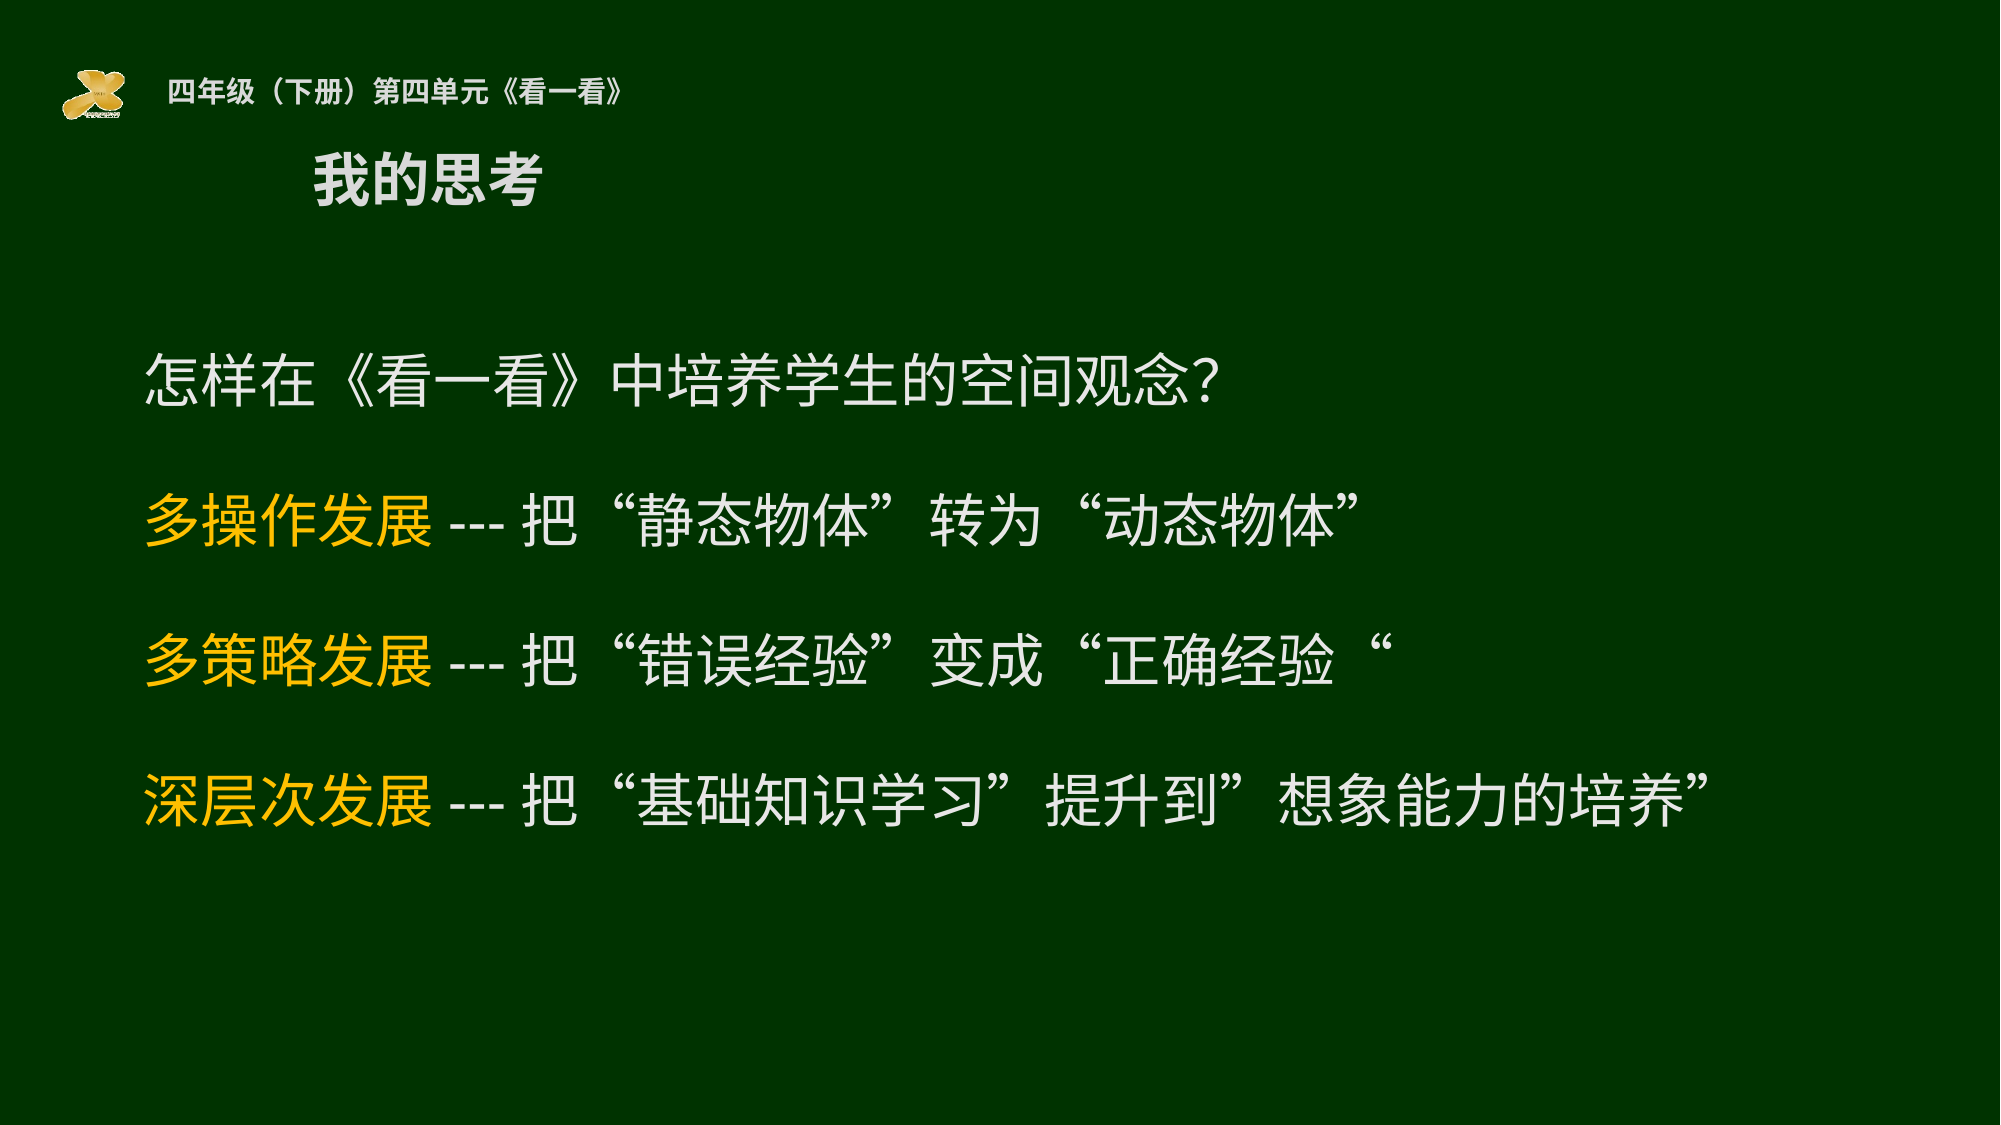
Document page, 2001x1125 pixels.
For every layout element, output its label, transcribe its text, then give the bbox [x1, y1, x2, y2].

picture [56, 65, 133, 122]
text_box 怎样在《看一看》中培养学生的空间观念？ 多操作发展---把“静态物体”转为“动态物体” 多策略发展---把“错误经验”变成“正确经验“ 深层次发展---把“基础知识学习”提升到”想象能力的培养” [127, 267, 1759, 842]
text_box 四年级（下册）第四单元《看一看》 我的思考 [153, 65, 685, 221]
